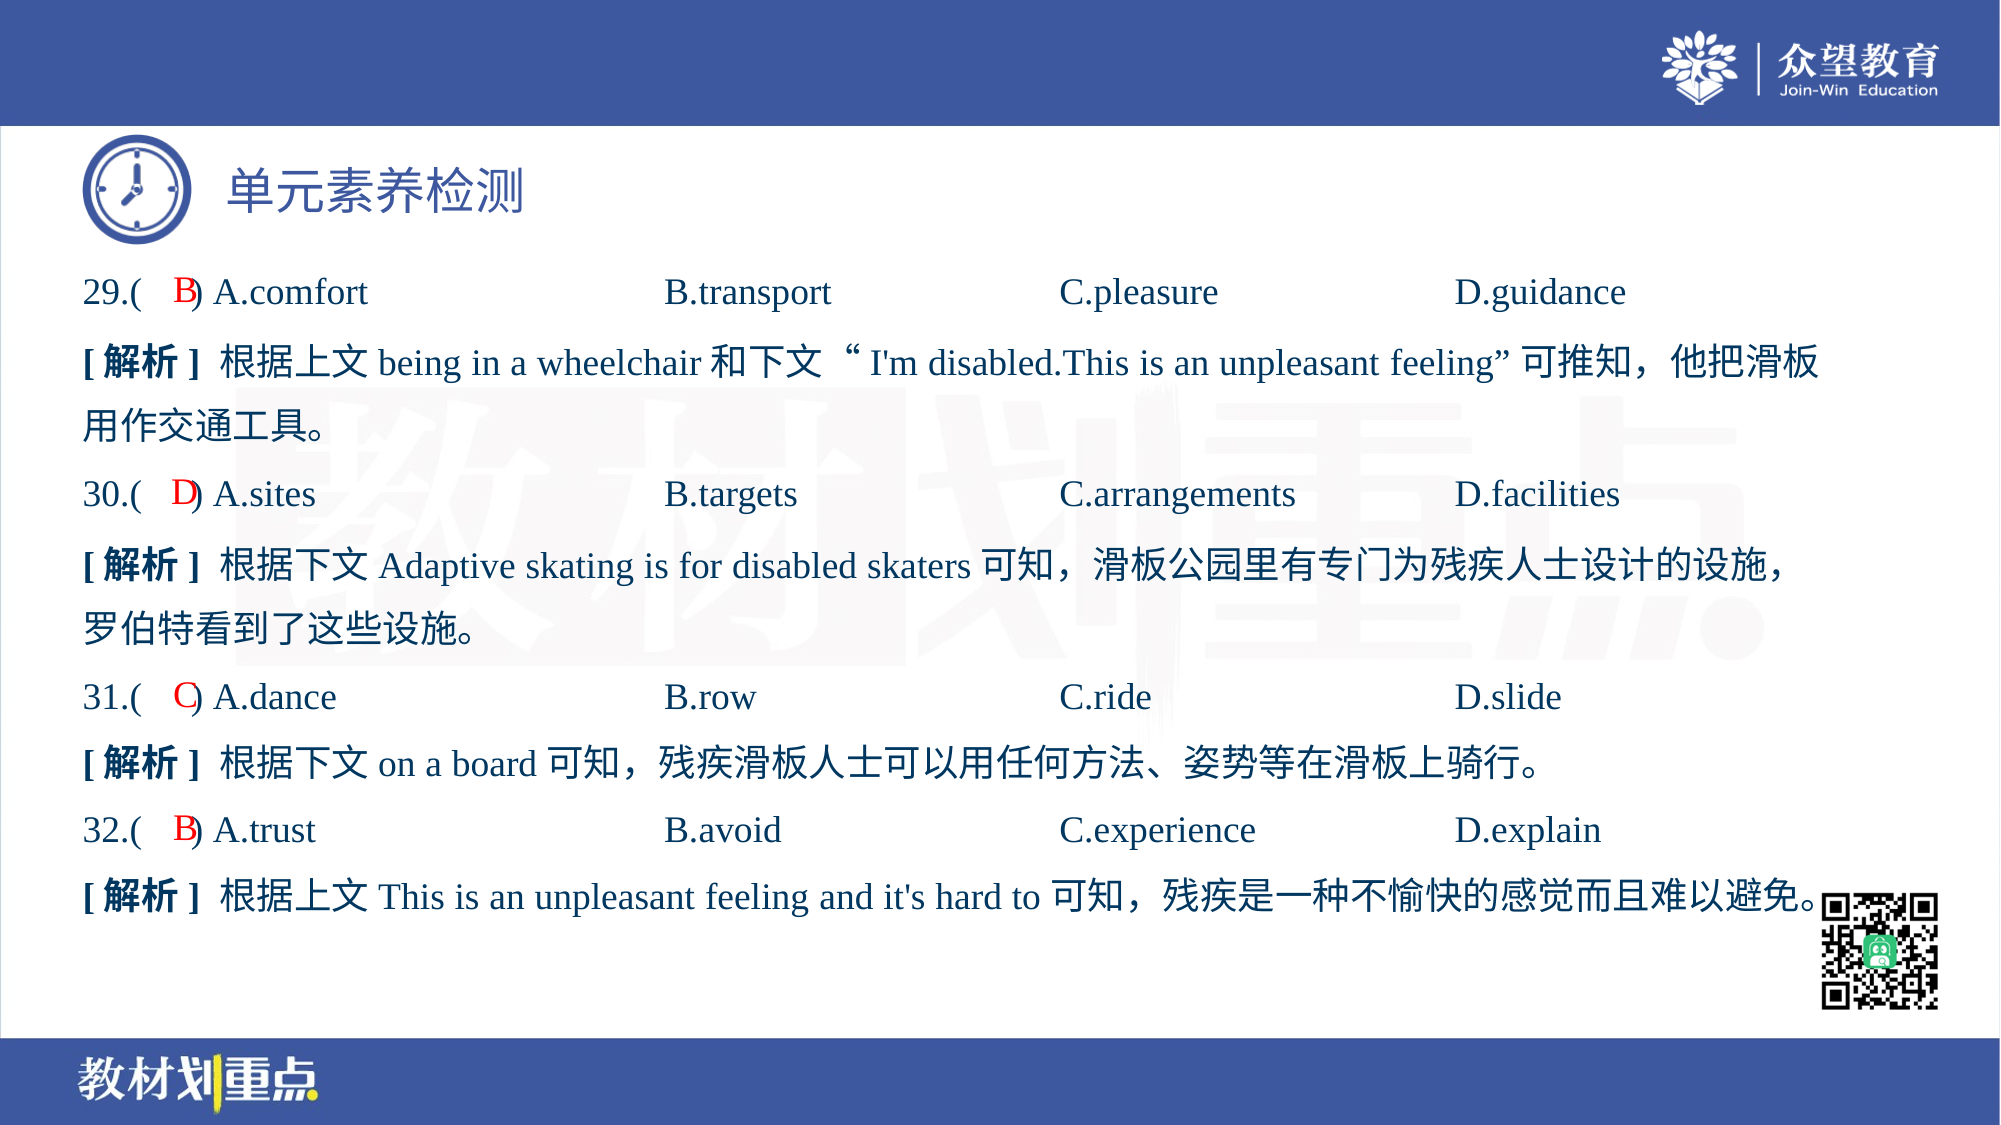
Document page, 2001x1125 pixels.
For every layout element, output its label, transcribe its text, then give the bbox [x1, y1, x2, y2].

text_box C [159, 650, 212, 709]
text_box [解析] 根据下文Adaptive skating is for disabled skaters可知，滑板公园里有专门为残疾人士设计的设施， 罗伯特看到了这些设施。 [82, 516, 1817, 644]
text_box [解析] 根据上文being in a wheelchair和下文“I'm disabled.This is an unpleasant feeling”可推知，他把滑板 用作交通工具。 [82, 313, 1817, 441]
text_box 29.( ) A.comfort B.transport C.pleasure D.guidance [82, 247, 1817, 306]
text_box 30.( ) A.sites B.targets C.arrangements D.facilities [82, 449, 1817, 508]
text_box [解析] 根据下文on a board可知，残疾滑板人士可以用任何方法、姿势等在滑板上骑行。 [82, 719, 1817, 777]
picture [0, 0, 2000, 1125]
text_box B [159, 245, 212, 304]
text_box [解析] 根据上文This is an unpleasant feeling and it's hard to可知，残疾是一种不愉快的感觉而且难以避免。 [82, 852, 1817, 910]
text_box 32.( ) A.trust B.avoid C.experience D.explain [82, 785, 1817, 844]
text_box 31.( ) A.dance B.row C.ride D.slide [82, 652, 1817, 711]
text_box B [159, 783, 212, 842]
text_box D [157, 447, 212, 506]
